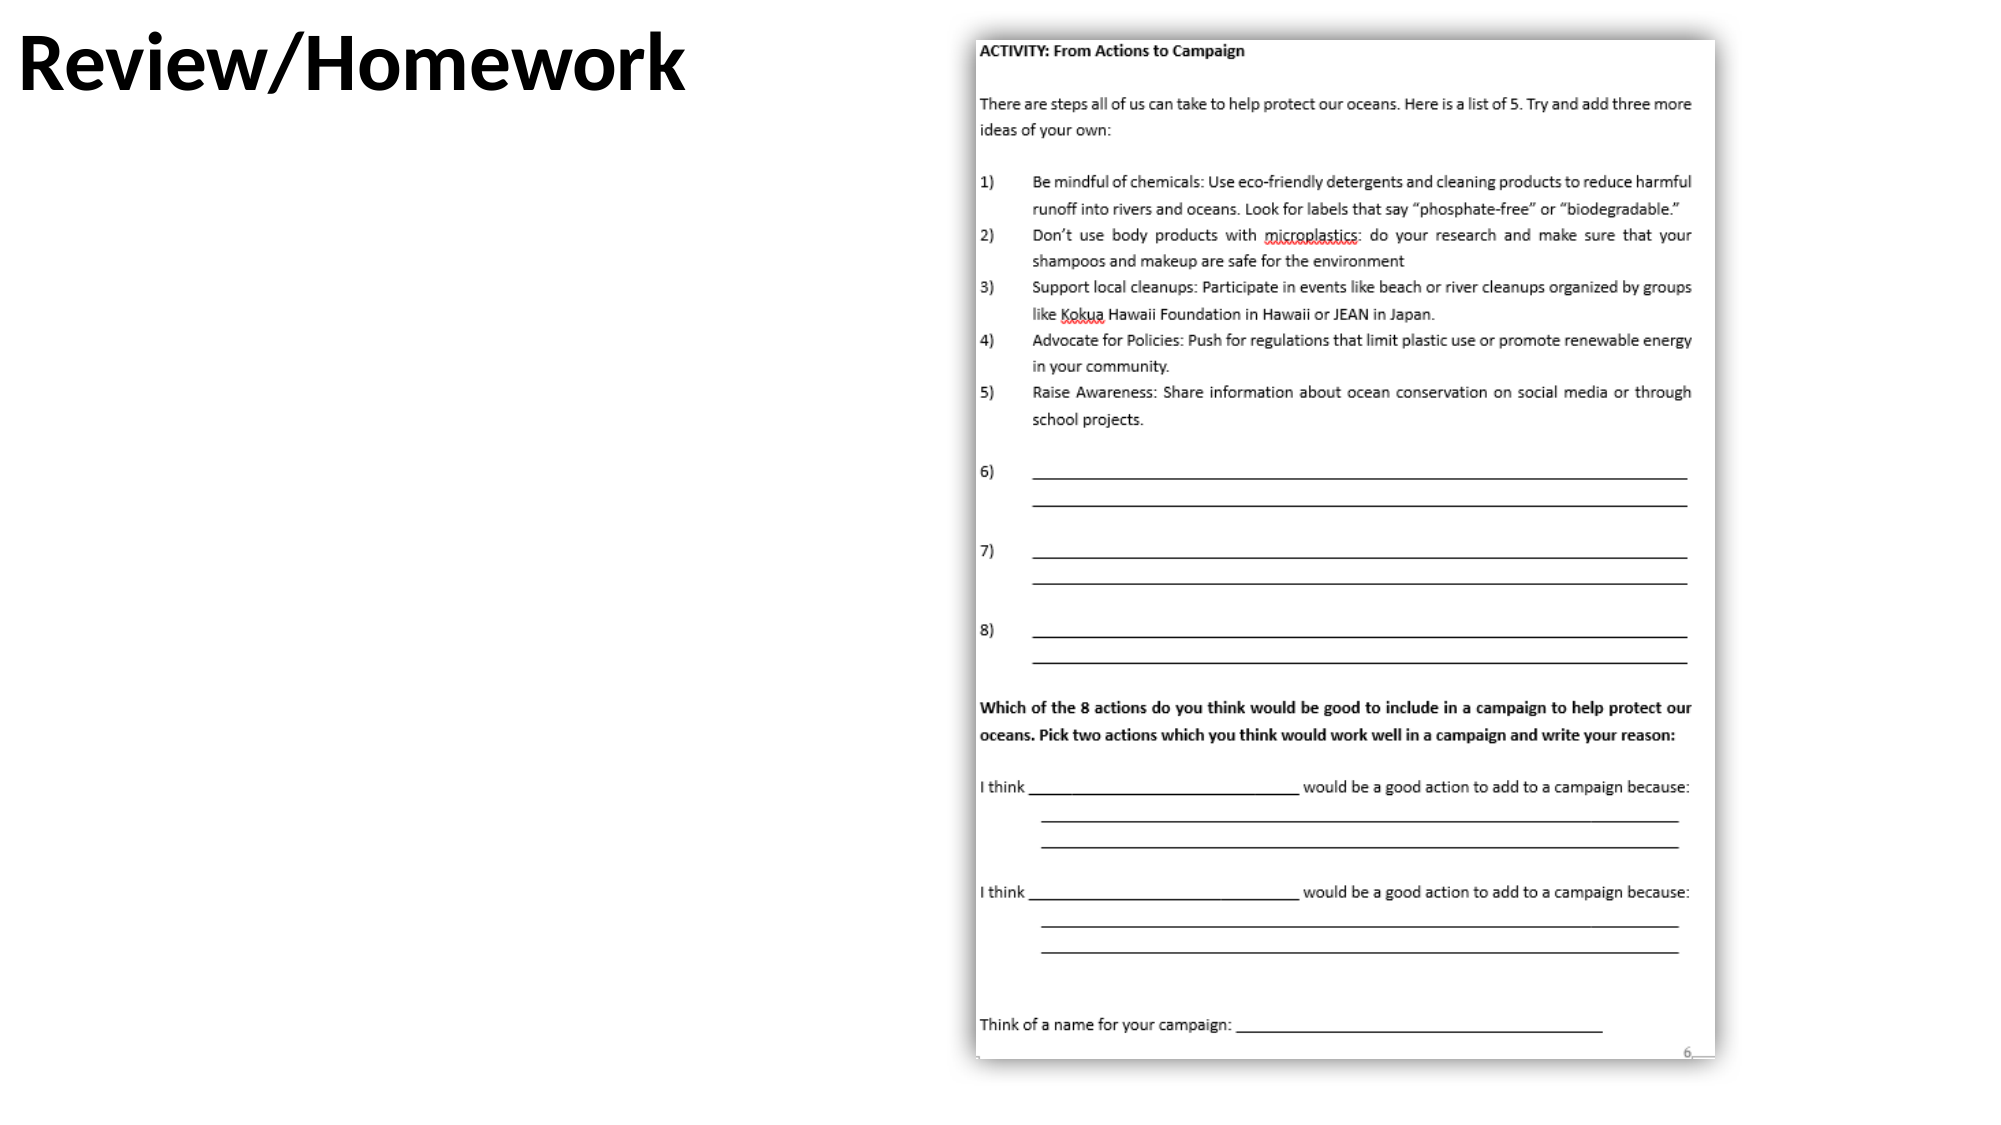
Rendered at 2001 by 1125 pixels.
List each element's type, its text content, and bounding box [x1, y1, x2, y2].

picture [976, 40, 1715, 1059]
text_box Review/Homework [3, 0, 702, 115]
